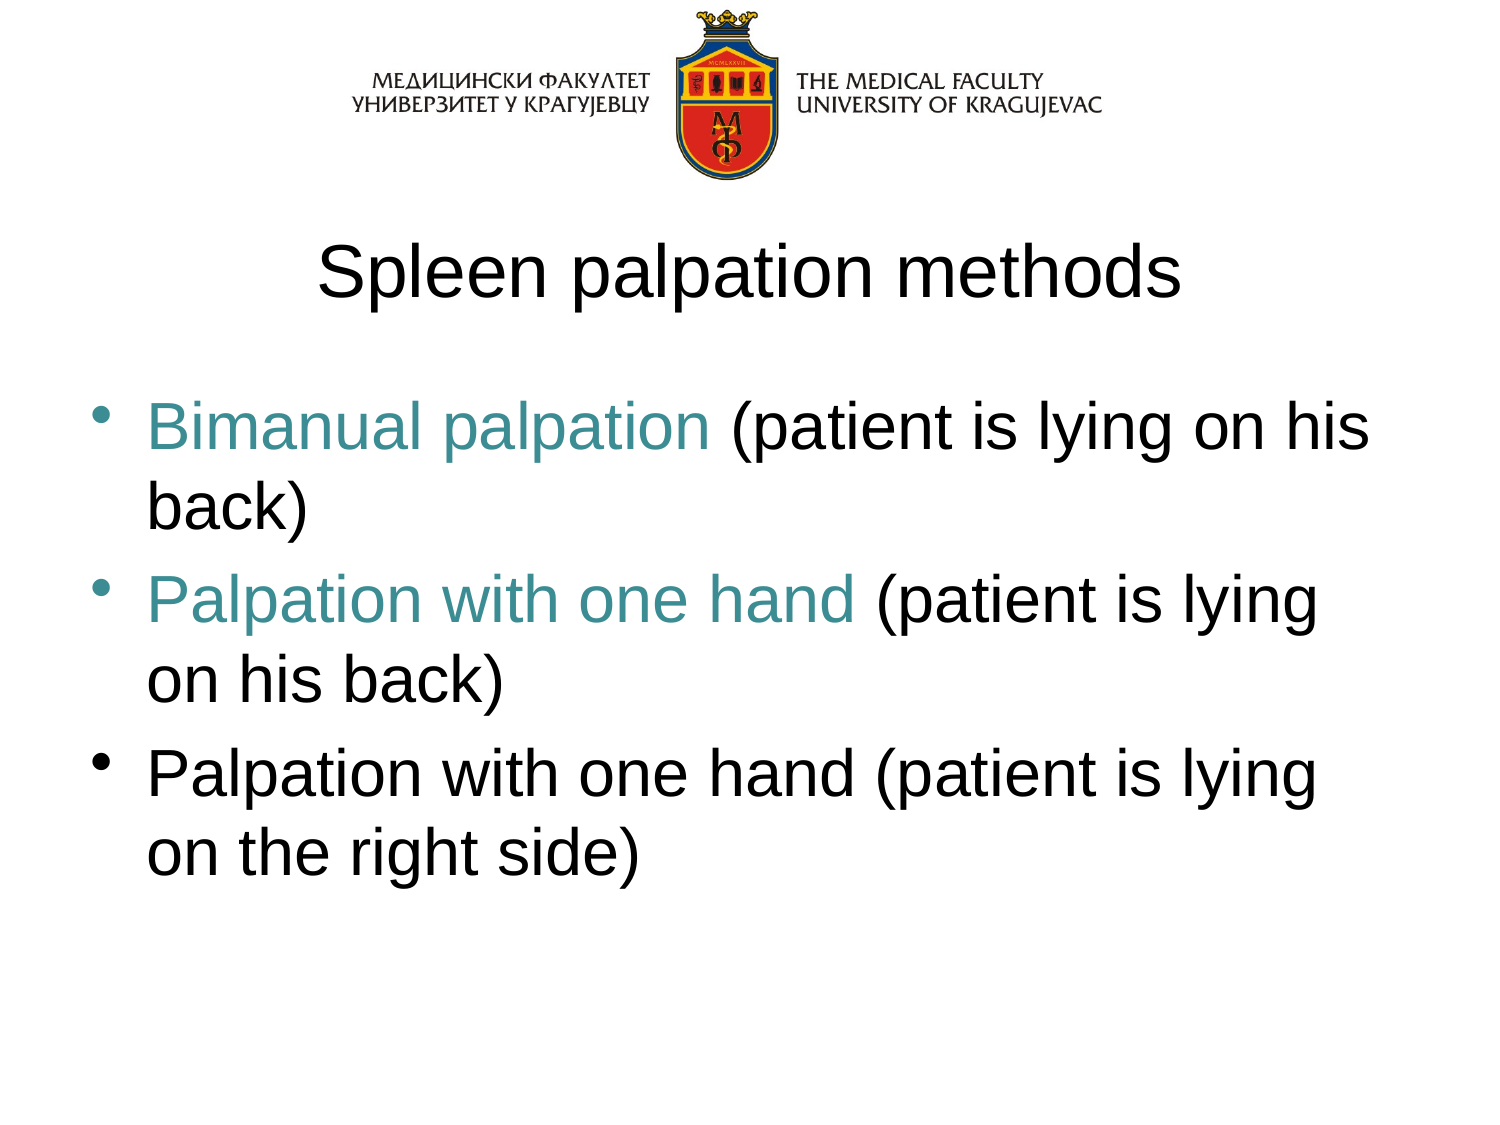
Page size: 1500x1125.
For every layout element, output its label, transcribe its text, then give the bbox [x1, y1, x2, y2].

title Spleen palpation methods [74, 173, 1426, 362]
list Bimanual palpation (patient is lying on his back) Palpation with one hand (patient is lying on his back) Palpation with one hand (patient is lying on the right side) [74, 374, 1426, 1118]
picture [328, 0, 1125, 173]
